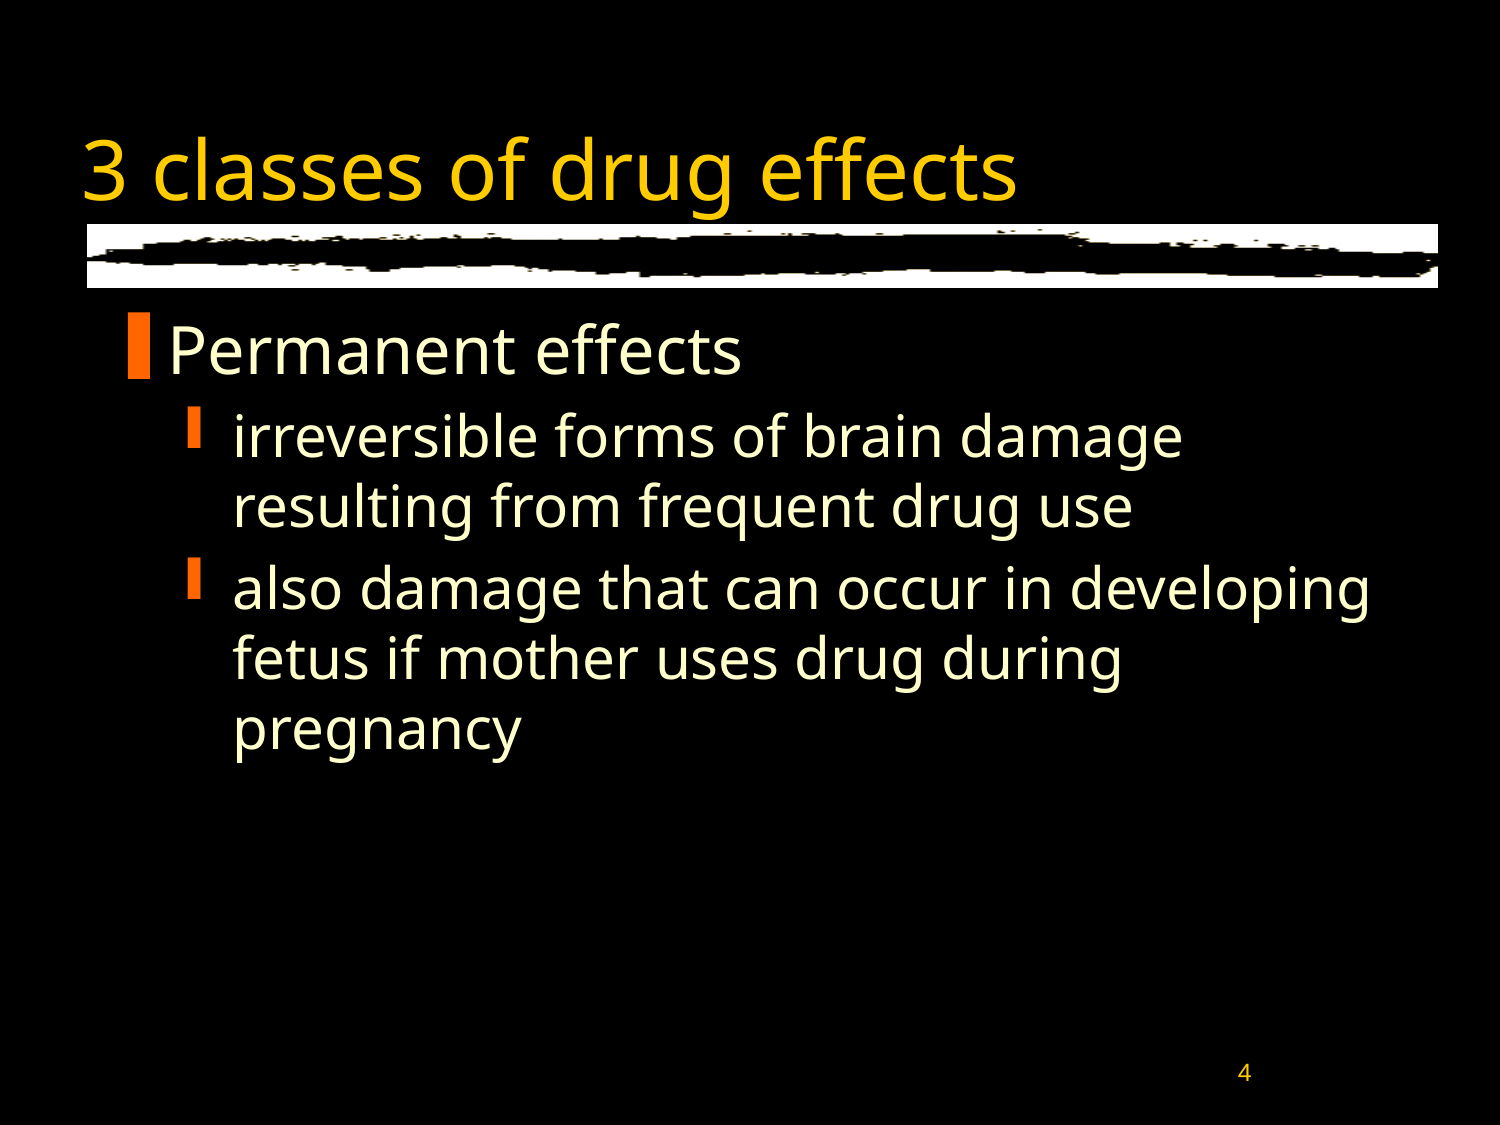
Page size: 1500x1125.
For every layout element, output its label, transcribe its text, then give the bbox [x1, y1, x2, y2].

title 3 classes of drug effects [66, 37, 1342, 226]
list Permanent effects irreversible forms of brain damage resulting from frequent drug use also damage that can occur in developing fetus if mother uses drug during pregnancy [95, 299, 1438, 985]
